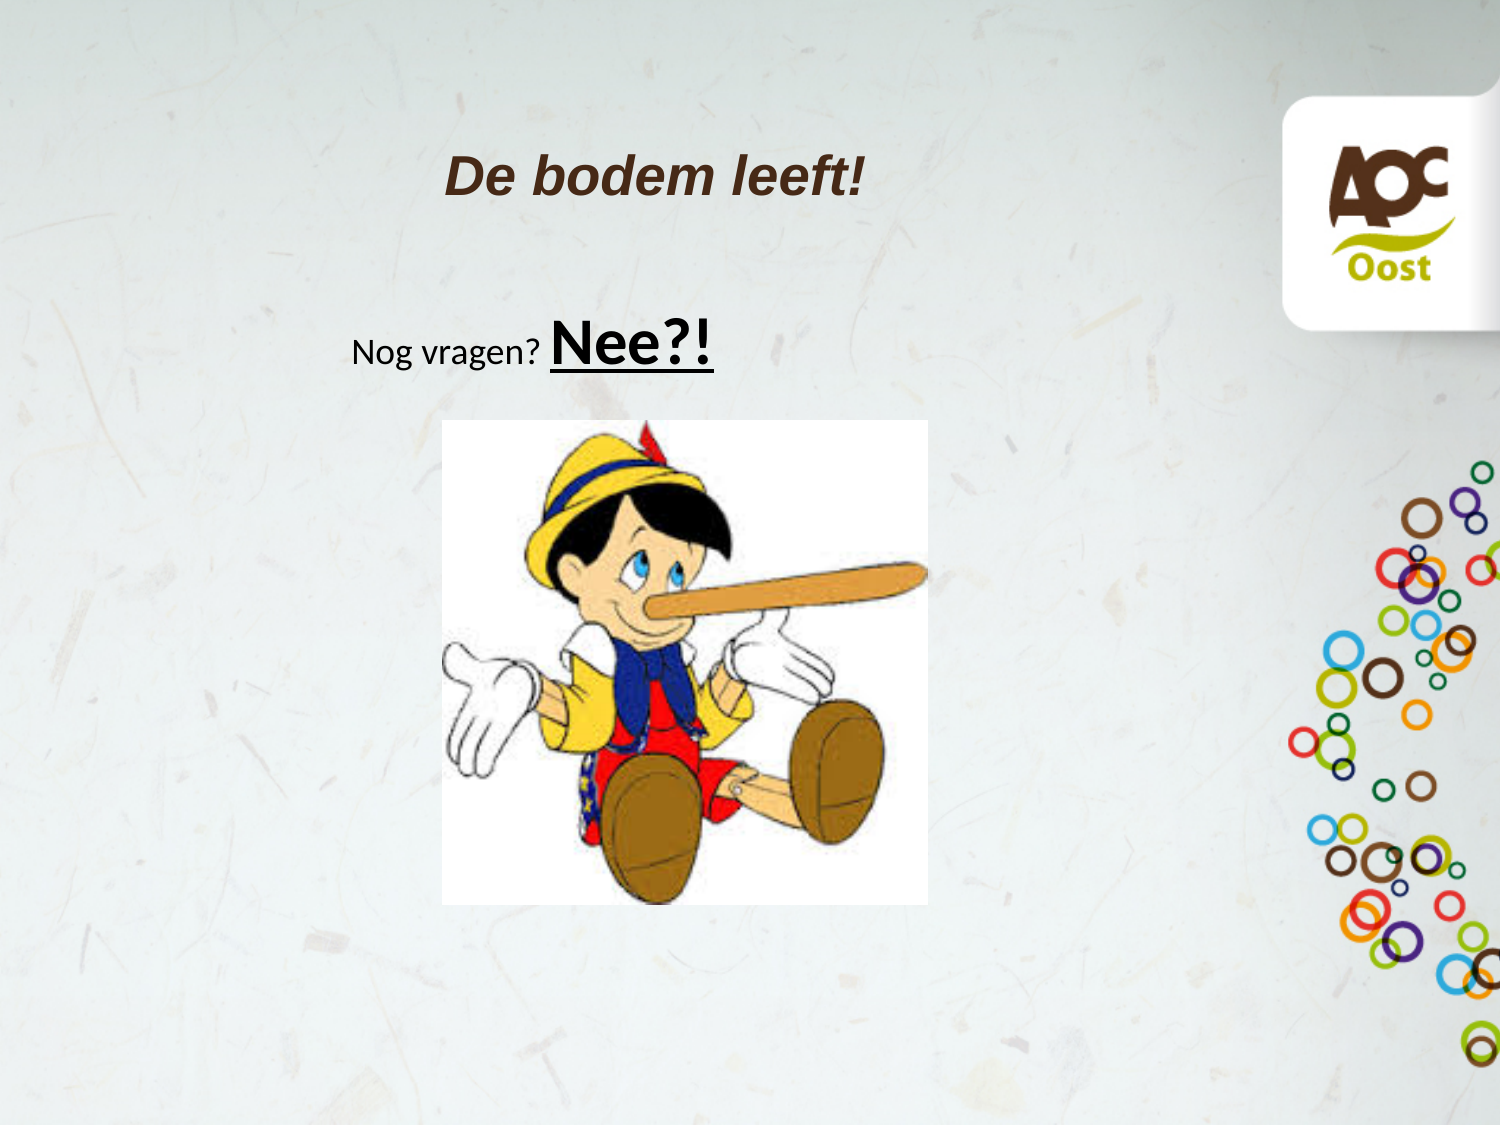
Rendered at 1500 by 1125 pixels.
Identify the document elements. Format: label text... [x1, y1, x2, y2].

subtitle [64, 349, 1235, 882]
text_box Nog vragen? Nee?! [336, 290, 889, 386]
title De bodem leeft! [112, 101, 1199, 244]
picture [0, 0, 1500, 1125]
